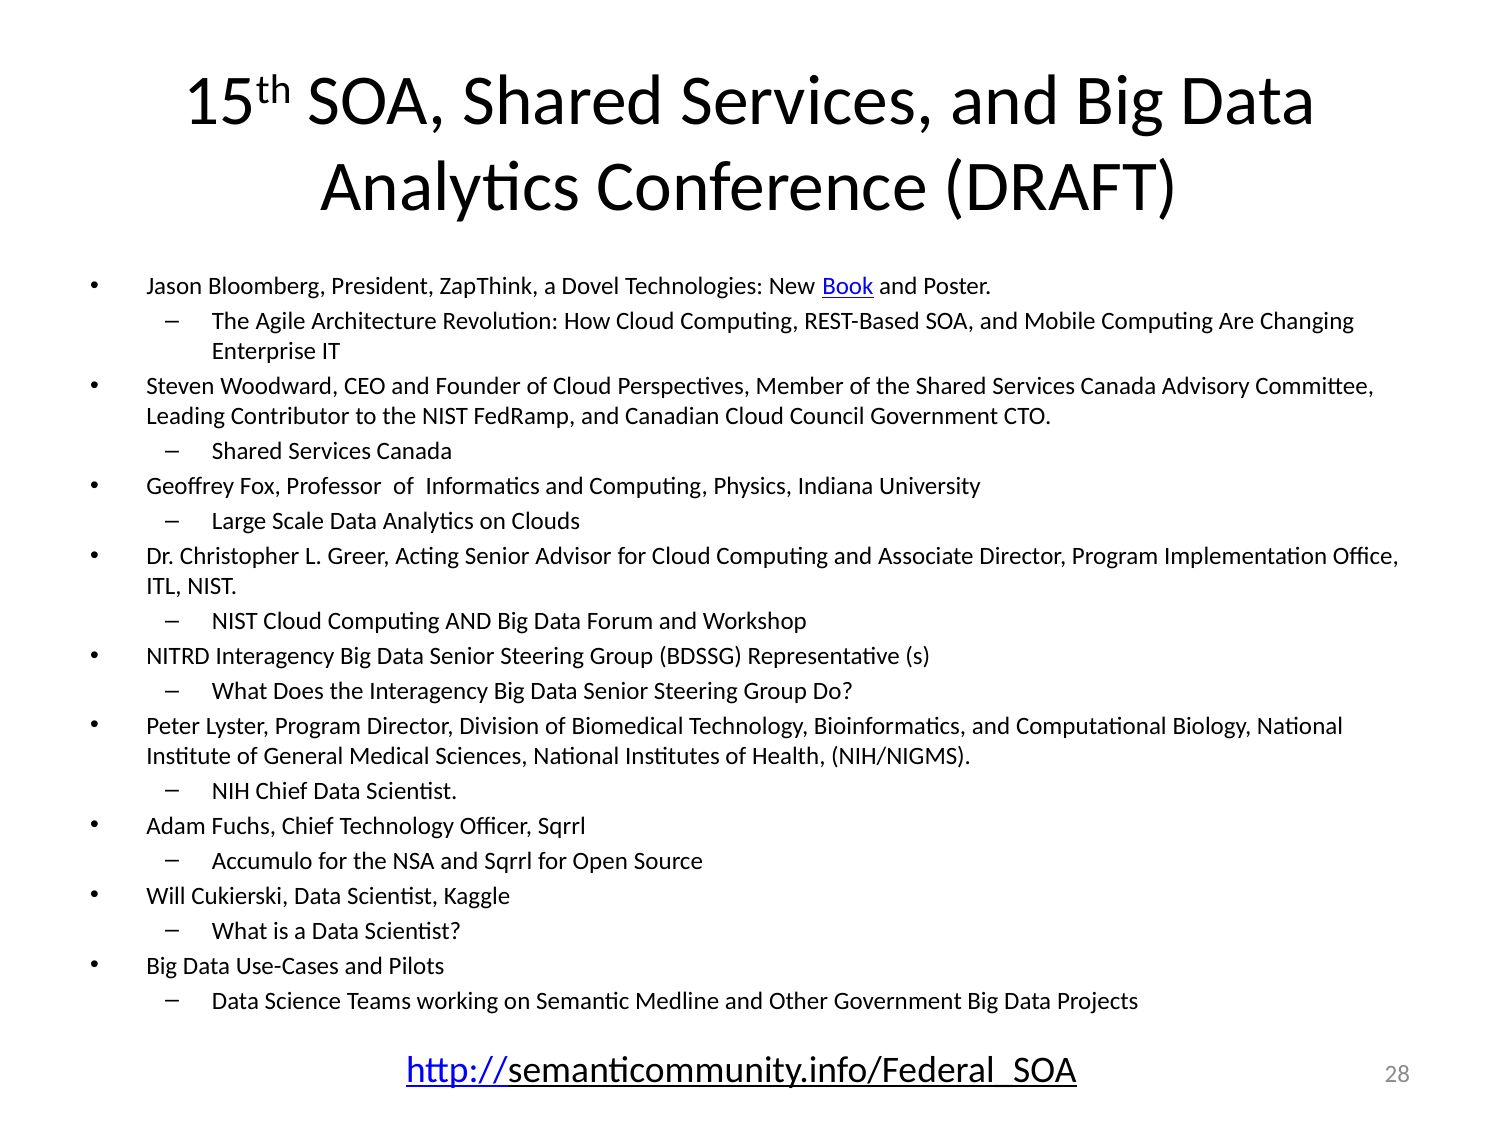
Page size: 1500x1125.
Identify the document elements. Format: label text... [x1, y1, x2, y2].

list Jason Bloomberg, President, ZapThink, a Dovel Technologies: New Book and Poster. The Agile Architecture Revolution: How Cloud Computing, REST-Based SOA, and Mobile Computing Are Changing Enterprise IT Steven Woodward, CEO and Founder of Cloud Perspectives, Member of the Shared Services Canada Advisory Committee, Leading Contributor to the NIST FedRamp, and Canadian Cloud Council Government CTO. Shared Services Canada Geoffrey Fox, Professor of Informatics and Computing, Physics, Indiana University Large Scale Data Analytics on Clouds Dr. Christopher L. Greer, Acting Senior Advisor for Cloud Computing and Associate Director, Program Implementation Office, ITL, NIST. NIST Cloud Computing AND Big Data Forum and Workshop NITRD Interagency Big Data Senior Steering Group (BDSSG) Representative (s) What Does the Interagency Big Data Senior Steering Group Do? Peter Lyster, Program Director, Division of Biomedical Technology, Bioinformatics, and Computational Biology, National Institute of General Medical Sciences, National Institutes of Health, (NIH/NIGMS). NIH Chief Data Scientist. Adam Fuchs, Chief Technology Officer, Sqrrl Accumulo for the NSA and Sqrrl for Open Source Will Cukierski, Data Scientist, Kaggle What is a Data Scientist? Big Data Use-Cases and Pilots Data Science Teams working on Semantic Medline and Other Government Big Data Projects [75, 262, 1425, 1038]
text_box http://semanticommunity.info/Federal_SOA [391, 1037, 1101, 1098]
title 15th SOA, Shared Services, and Big Data Analytics Conference (DRAFT) [75, 45, 1425, 233]
slide_number 28 [1074, 1042, 1425, 1103]
